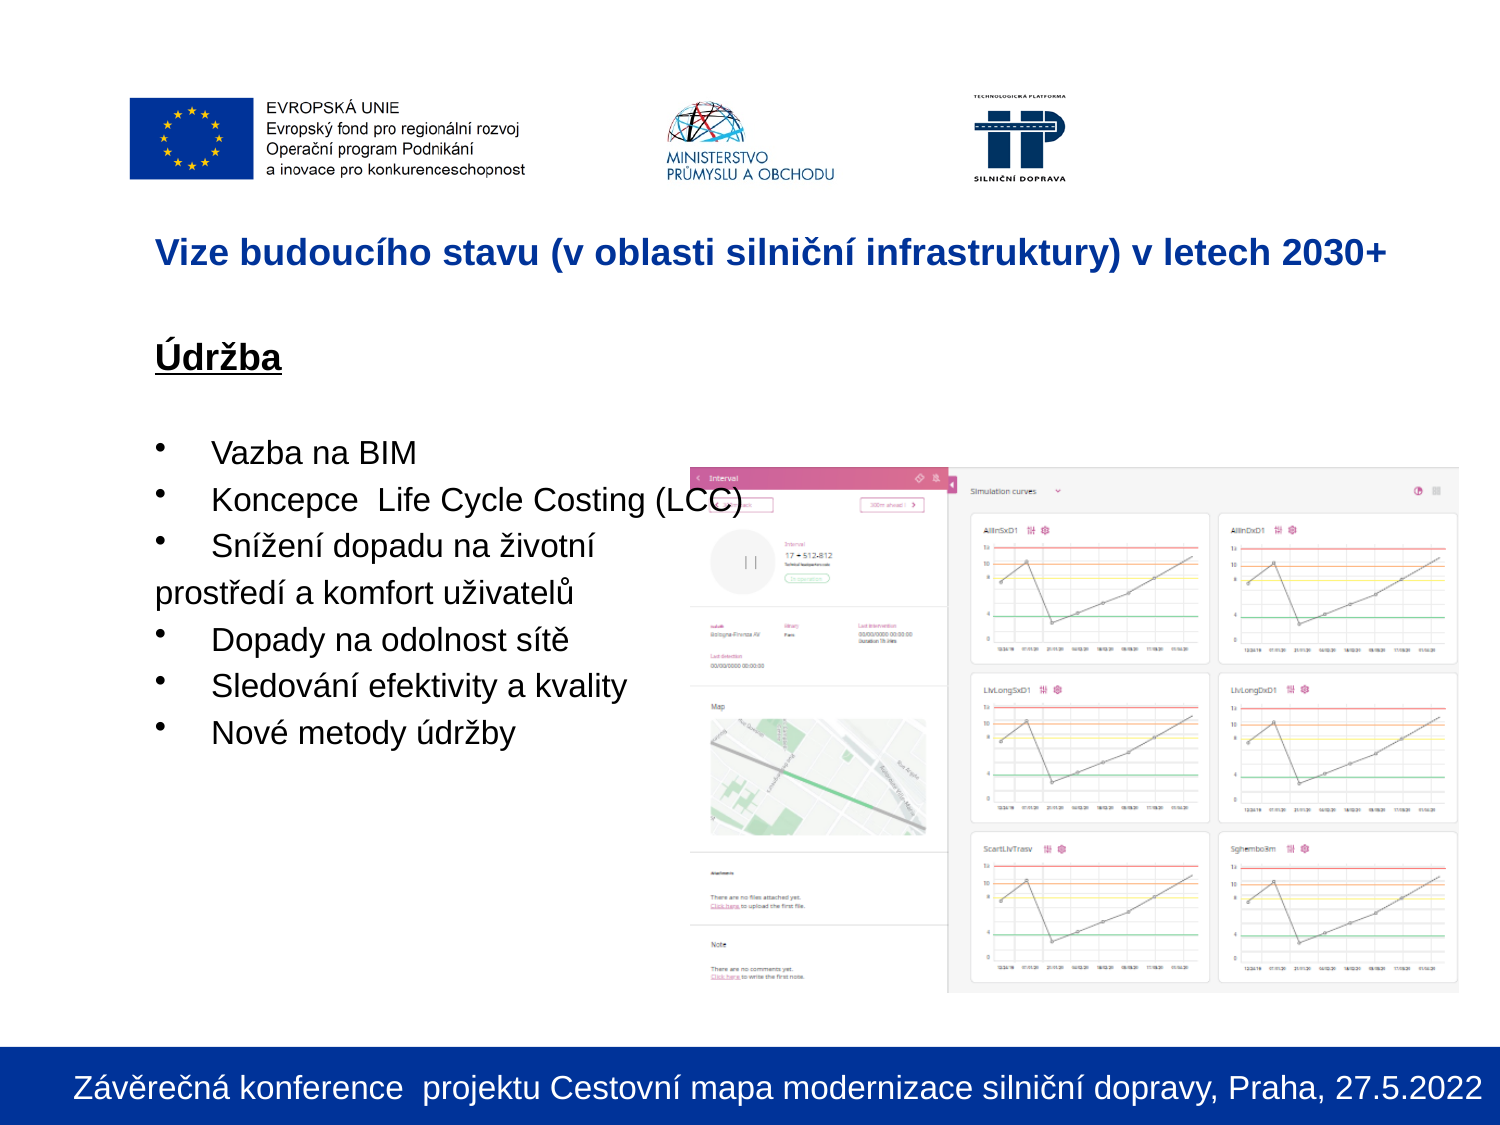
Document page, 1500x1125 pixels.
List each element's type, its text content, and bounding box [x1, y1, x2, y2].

text_box [0, 1046, 1500, 1125]
text_box Závěrečná konference projektu Cestovní mapa modernizace silniční dopravy, Praha, 27.5.2022 [29, 1058, 1500, 1114]
picture [656, 90, 844, 191]
picture [101, 70, 583, 207]
subtitle Vize budoucího stavu (v oblasti silniční infrastruktury) v letech 2030+ Údržba Vazba na BIM Koncepce Life Cycle Costing (LCC) Snížení dopadu na životní prostředí a komfort uživatelů Dopady na odolnost sítě Sledování efektivity a kvality Nové metody údržby [139, 220, 1500, 1013]
picture [690, 467, 1459, 994]
picture [962, 91, 1078, 183]
